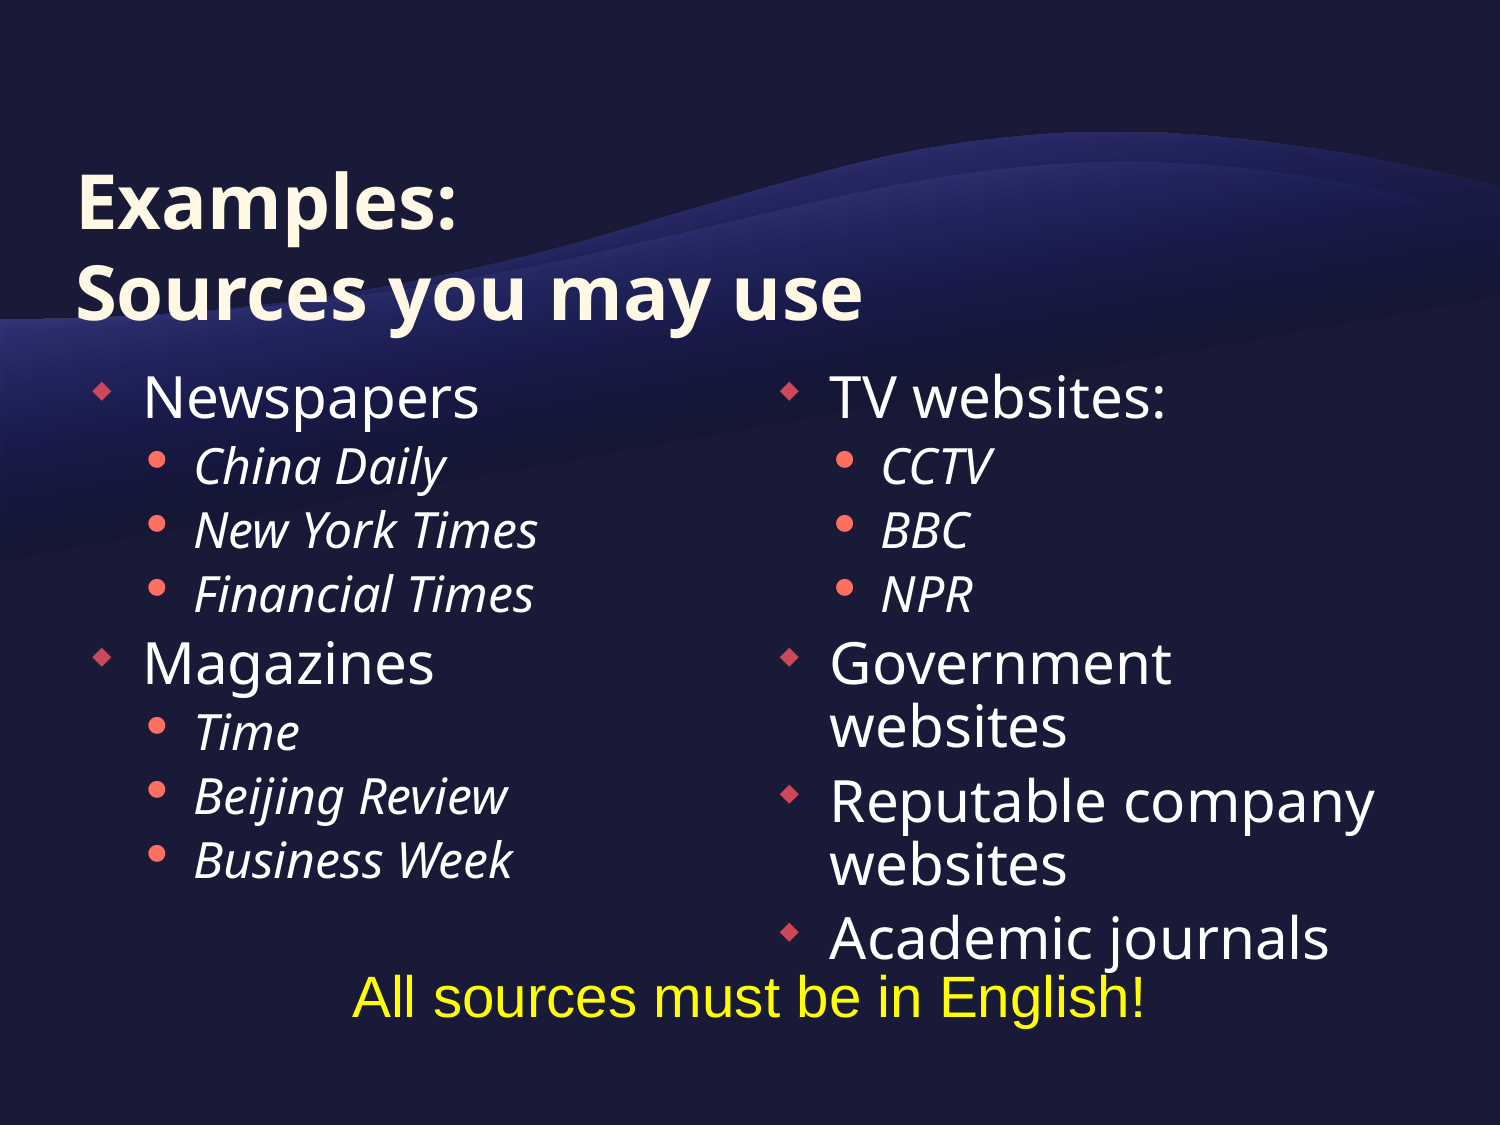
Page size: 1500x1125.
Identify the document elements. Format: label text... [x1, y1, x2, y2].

text_box All sources must be in English! [193, 951, 1307, 1037]
title Examples: Sources you may use [75, 149, 1425, 338]
list TV websites: CCTV BBC NPR Government websites Reputable company websites Academic journals [762, 360, 1425, 1044]
list Newspapers China Daily New York Times Financial Times Magazines Time Beijing Review Business Week [75, 360, 738, 1044]
